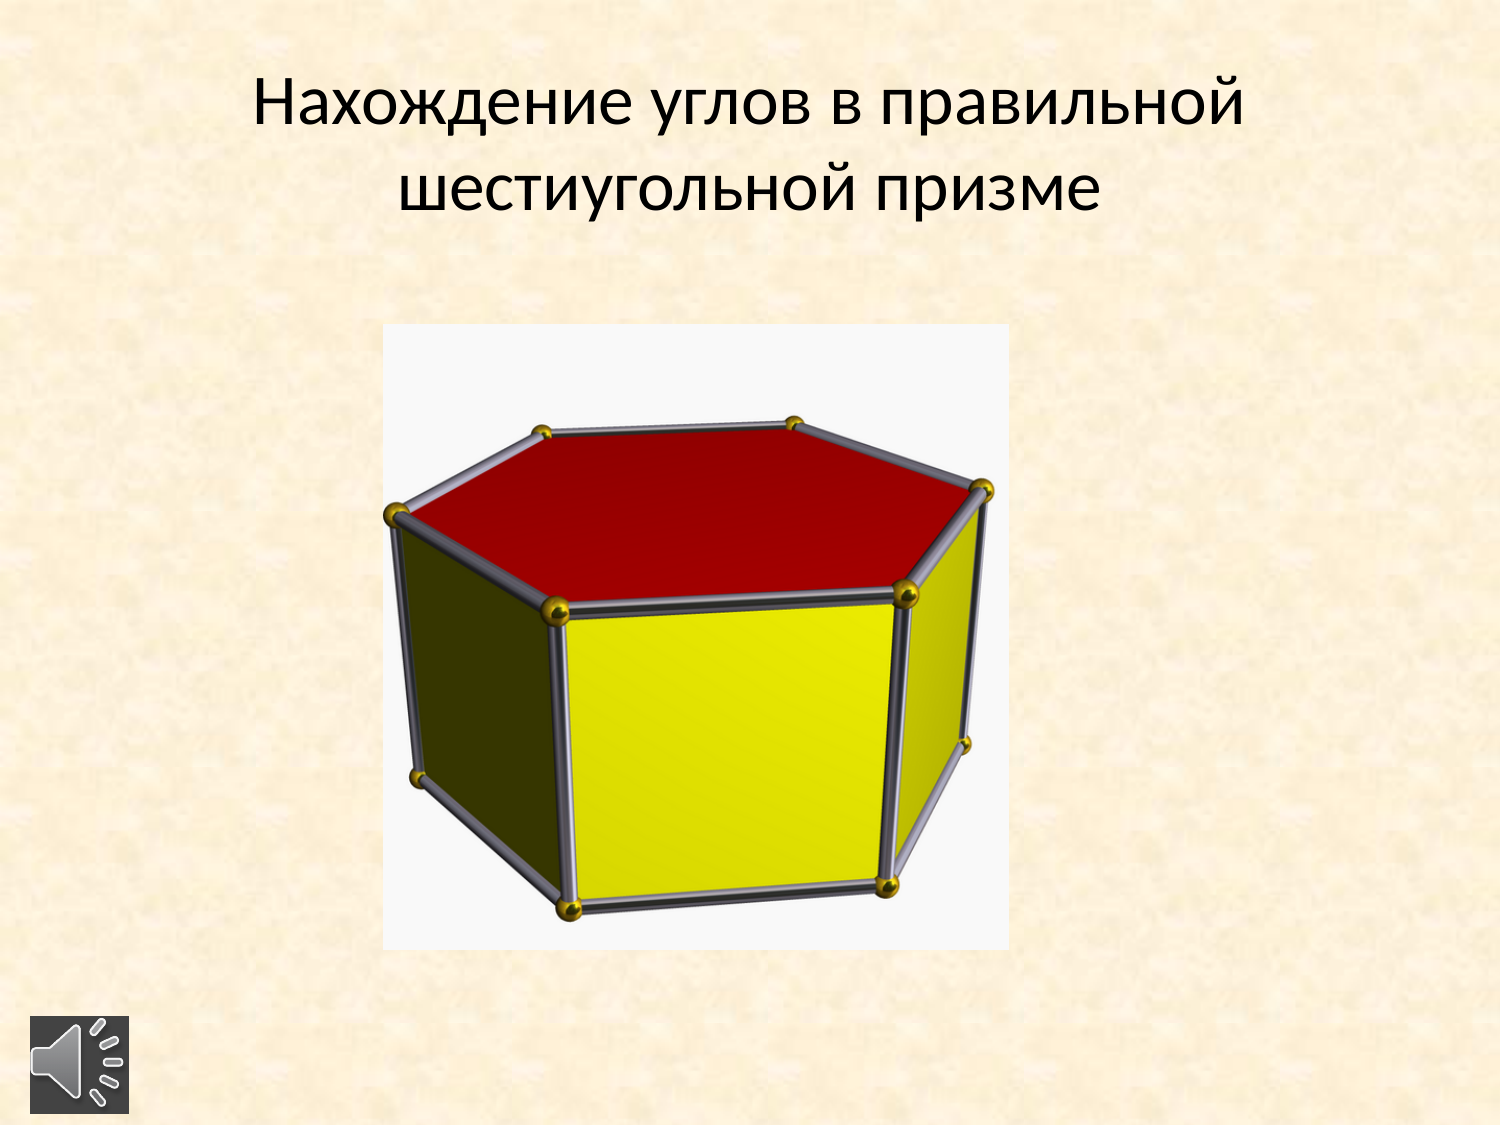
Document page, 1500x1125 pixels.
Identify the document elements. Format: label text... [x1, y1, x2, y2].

picture [0, 0, 1500, 1125]
title Нахождение углов в правильной шестиугольной призме [75, 45, 1425, 233]
